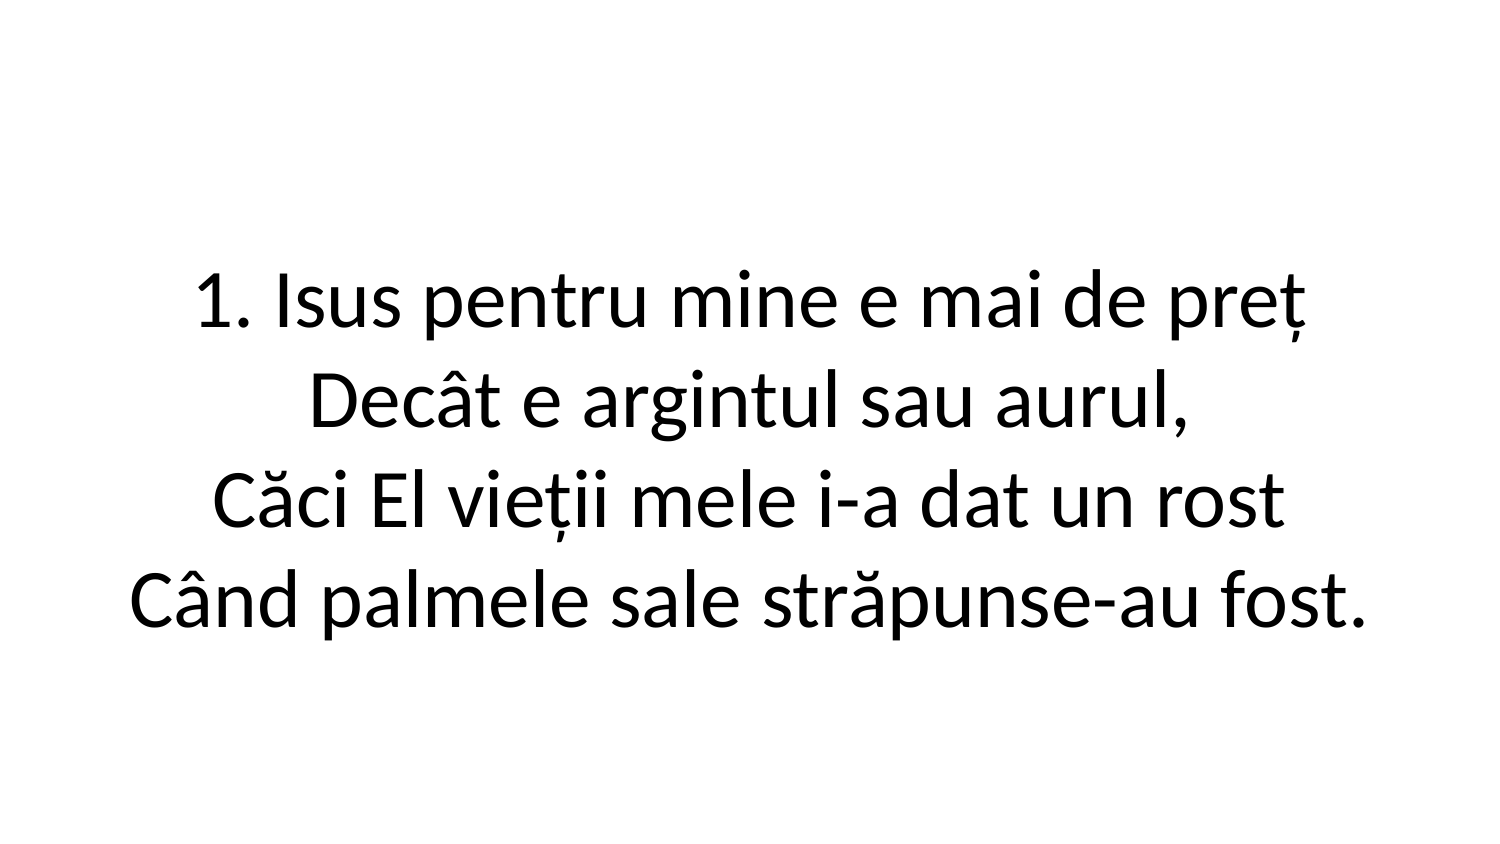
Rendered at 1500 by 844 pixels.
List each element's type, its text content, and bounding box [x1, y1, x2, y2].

text_box 1. Isus pentru mine e mai de preț Decât e argintul sau aurul, Căci El vieții mele i-a dat un rost Când palmele sale străpunse-au fost. [114, 192, 1386, 652]
